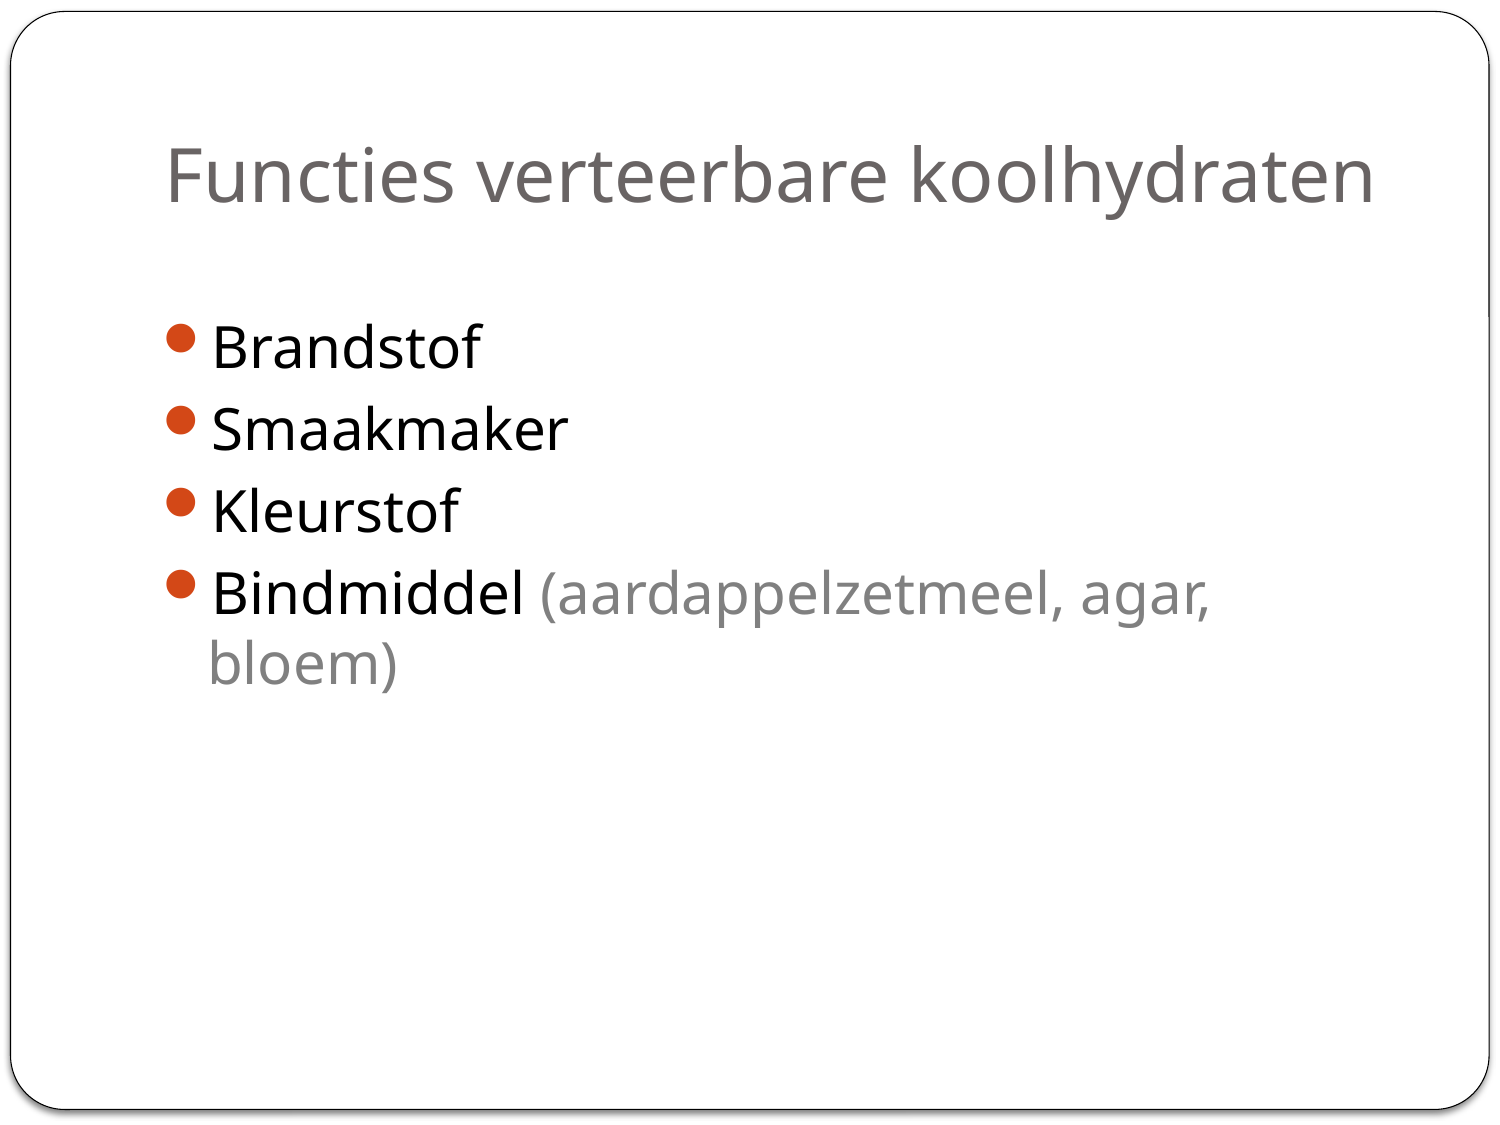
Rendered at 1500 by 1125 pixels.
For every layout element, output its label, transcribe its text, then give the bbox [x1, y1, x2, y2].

list Brandstof Smaakmaker Kleurstof Bindmiddel (aardappelzetmeel, agar, bloem) [147, 302, 1423, 1053]
title Functies verteerbare koolhydraten [150, 45, 1425, 233]
